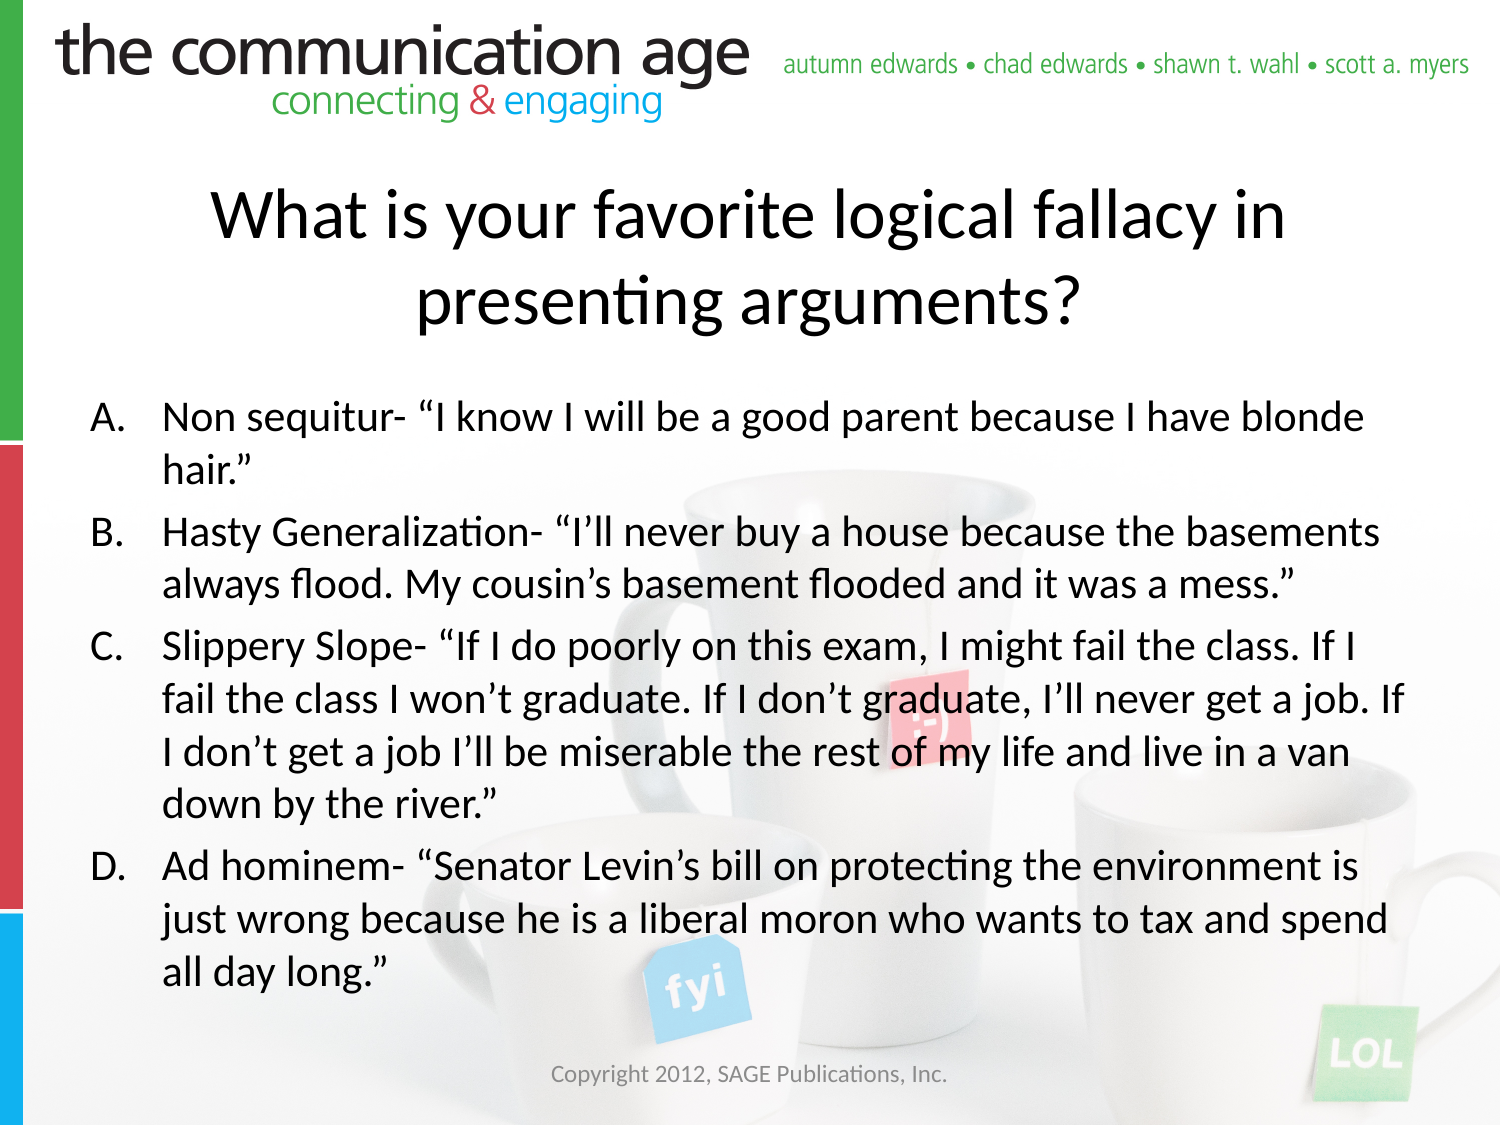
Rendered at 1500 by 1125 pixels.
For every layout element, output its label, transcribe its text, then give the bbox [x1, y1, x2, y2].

picture [0, 0, 1500, 1125]
title What is your favorite logical fallacy in presenting arguments? [75, 159, 1425, 347]
list Non sequitur- “I know I will be a good parent because I have blonde hair.” Hasty Generalization- “I’ll never buy a house because the basements always flood. My cousin’s basement flooded and it was a mess.” Slippery Slope- “If I do poorly on this exam, I might fail the class. If I fail the class I won’t graduate. If I don’t graduate, I’ll never get a job. If I don’t get a job I’ll be miserable the rest of my life and live in a van down by the river.” Ad hominem- “Senator Levin’s bill on protecting the environment is just wrong because he is a liberal moron who wants to tax and spend all day long.” [75, 380, 1425, 1043]
footer Copyright 2012, SAGE Publications, Inc. [512, 1042, 988, 1103]
